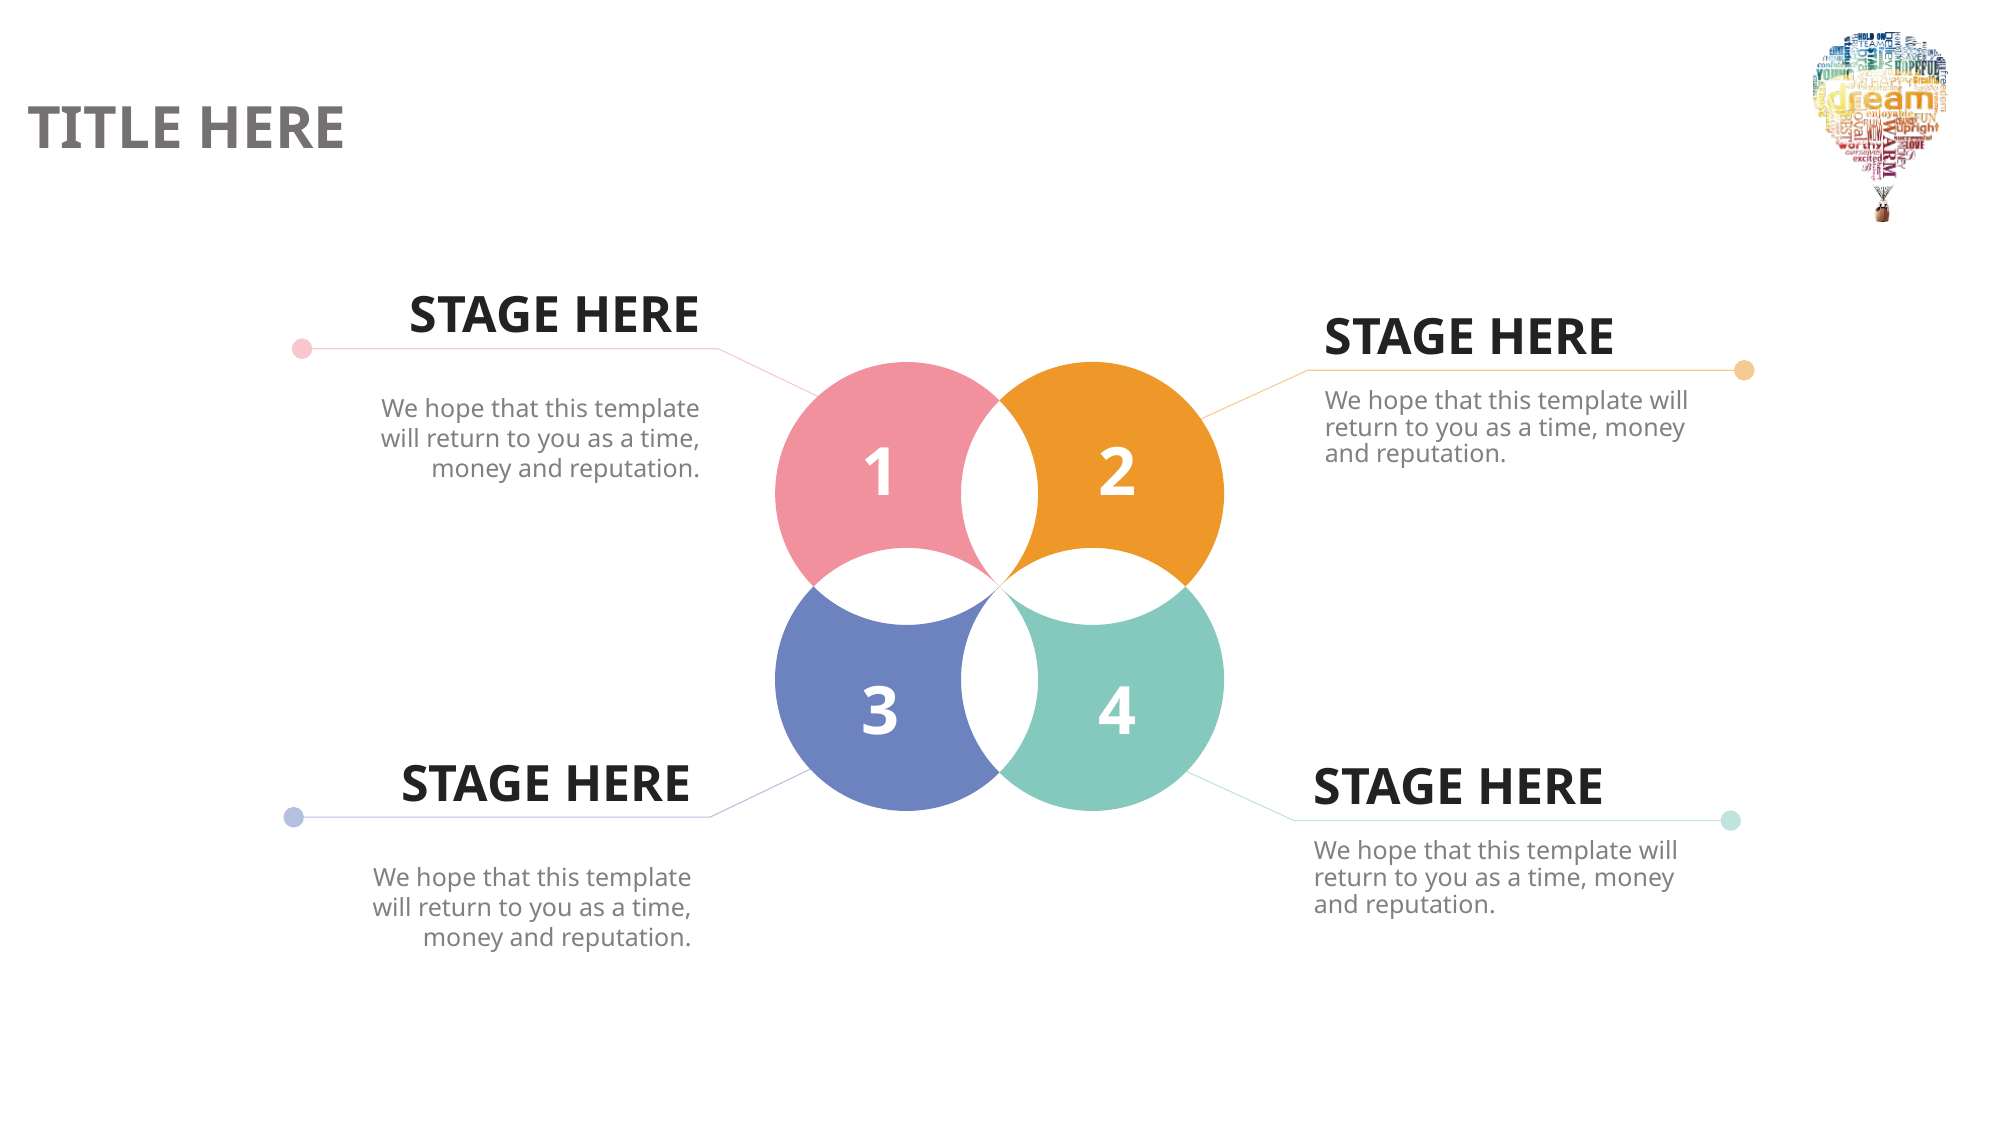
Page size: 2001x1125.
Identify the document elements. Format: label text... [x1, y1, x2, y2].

text_box [721, 348, 774, 395]
picture [1811, 29, 1948, 222]
text_box STAGE HERE We hope that this template will return to you as a time, money and reputation. [1304, 304, 1718, 476]
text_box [774, 361, 960, 547]
text_box [1718, 359, 1755, 381]
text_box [960, 547, 1224, 811]
text_box [1224, 370, 1304, 418]
text_box [1708, 810, 1742, 831]
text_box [774, 547, 960, 811]
text_box STAGE HERE We hope that this template will return to you as a time, money and reputation. [339, 751, 713, 959]
text_box STAGE HERE We hope that this template will return to you as a time, money and reputation. [1294, 754, 1708, 926]
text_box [960, 361, 1224, 547]
text_box [713, 771, 774, 817]
text_box [283, 806, 339, 828]
text_box [1224, 774, 1294, 822]
text_box STAGE HERE We hope that this template will return to you as a time, money and reputation. [347, 282, 721, 491]
text_box [291, 338, 347, 360]
text_box TITLE HERE [12, 82, 487, 168]
